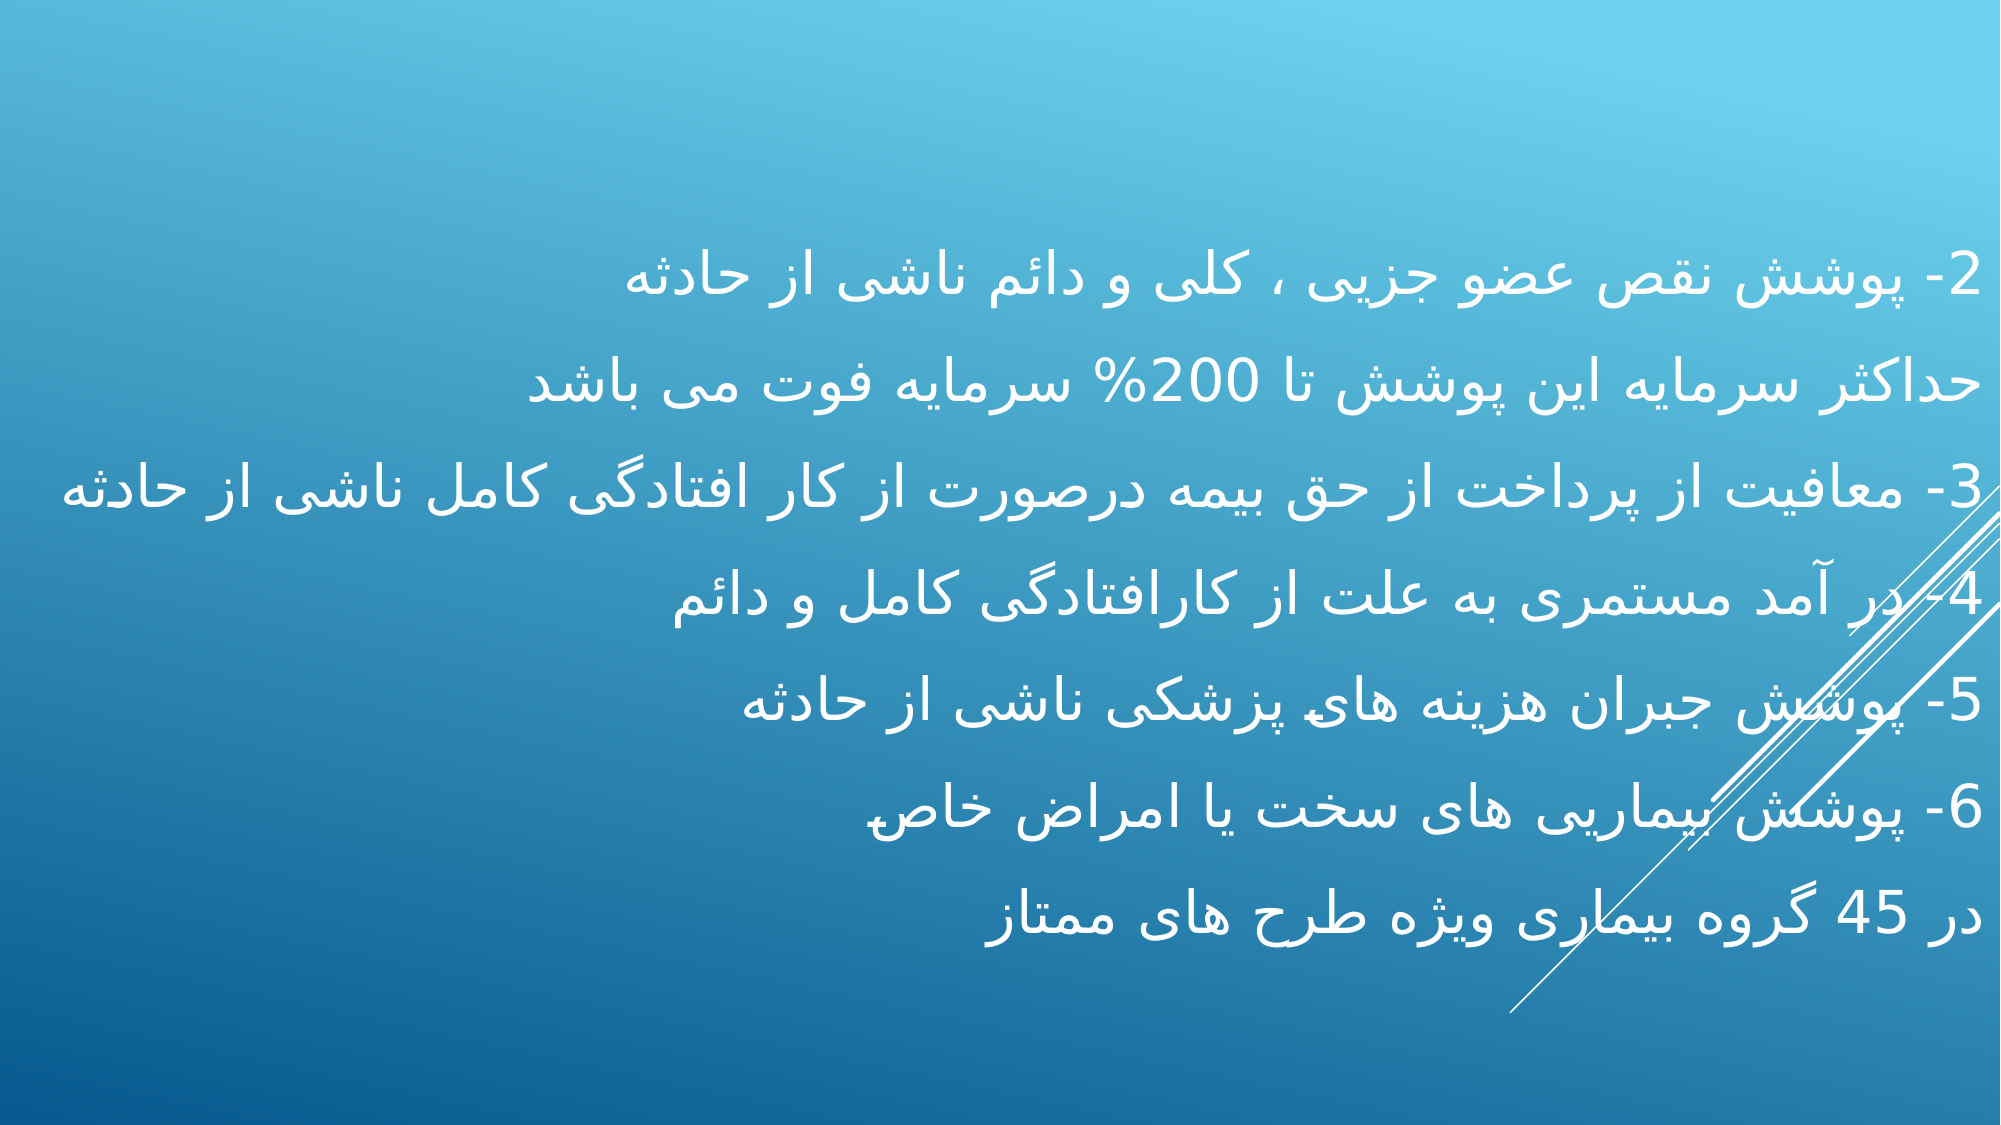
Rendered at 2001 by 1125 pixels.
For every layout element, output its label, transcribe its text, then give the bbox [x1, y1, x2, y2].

title 2- پوشش نقص عضو جزیی ، کلی و دائم ناشی از حادثه حداکثر سرمایه این پوشش تا 200% سرمایه فوت می باشد 3- معافیت از پرداخت از حق بیمه درصورت از کار افتادگی کامل ناشی از حادثه 4- در آمد مستمری به علت از کارافتادگی کامل و دائم 5- پوشش جبران هزینه های پزشکی ناشی از حادثه 6- پوشش بیماریی های سخت یا امراض خاص در 45 گروه بیماری ویژه طرح های ممتاز [0, 147, 2000, 1125]
